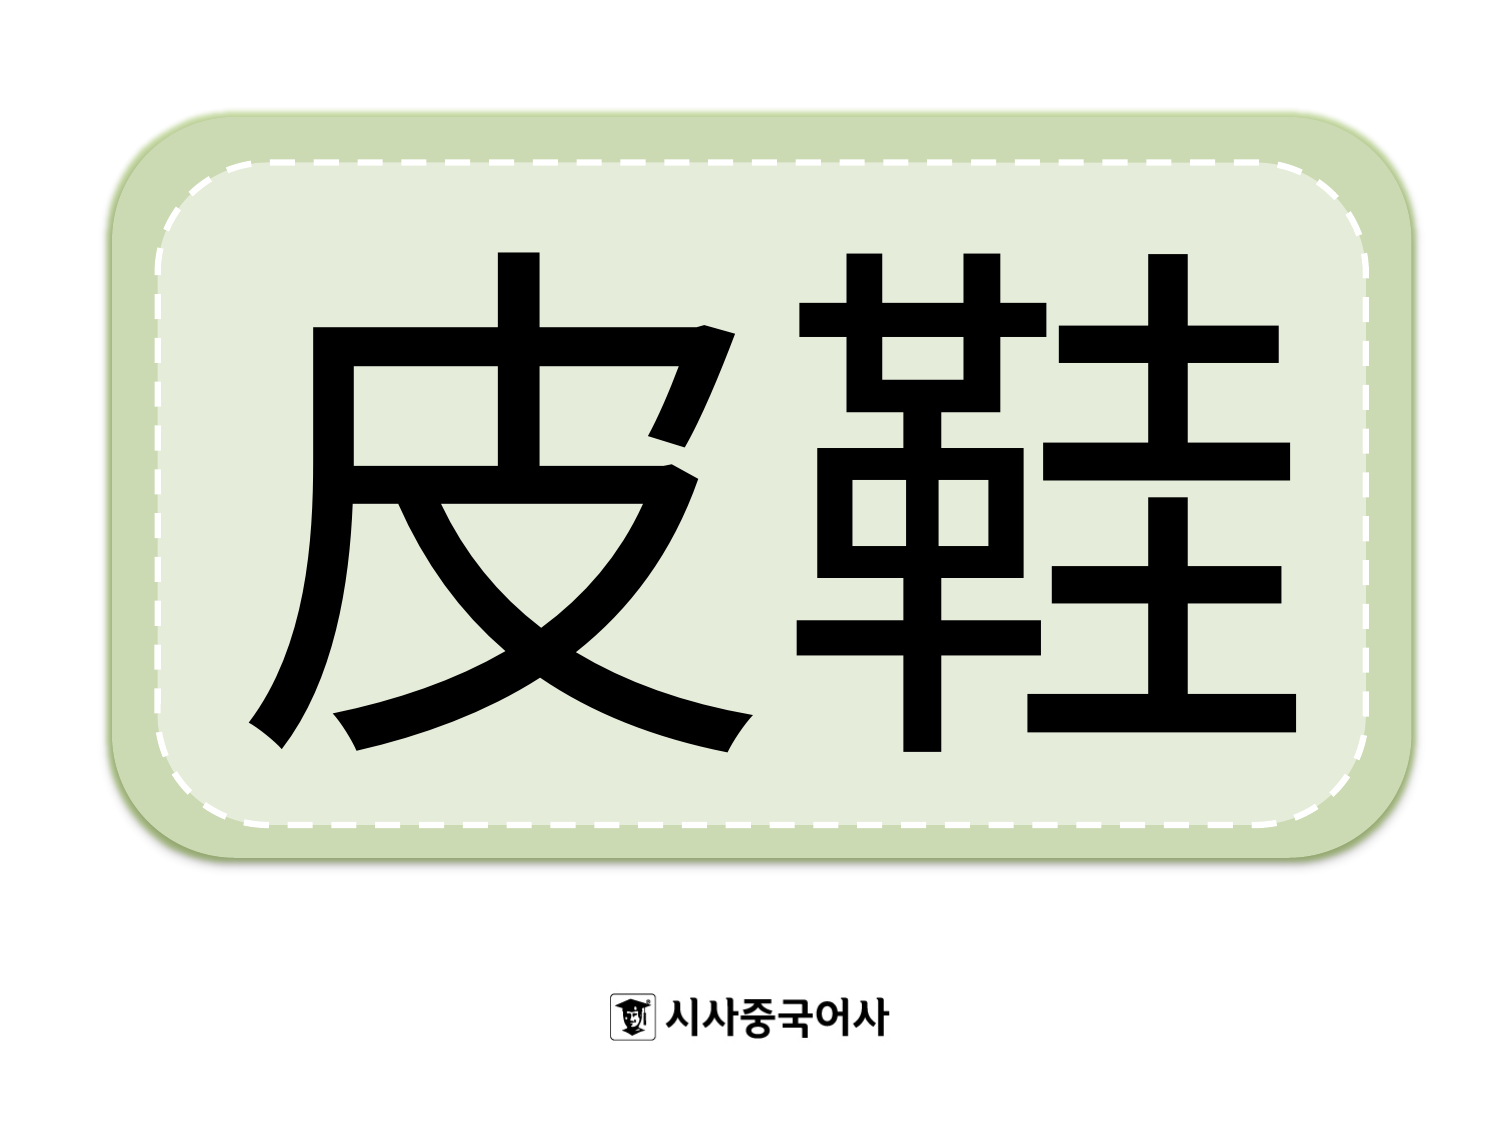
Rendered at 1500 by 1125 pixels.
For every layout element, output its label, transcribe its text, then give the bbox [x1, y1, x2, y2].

picture [602, 987, 898, 1047]
text_box 皮鞋 [171, 160, 1380, 824]
